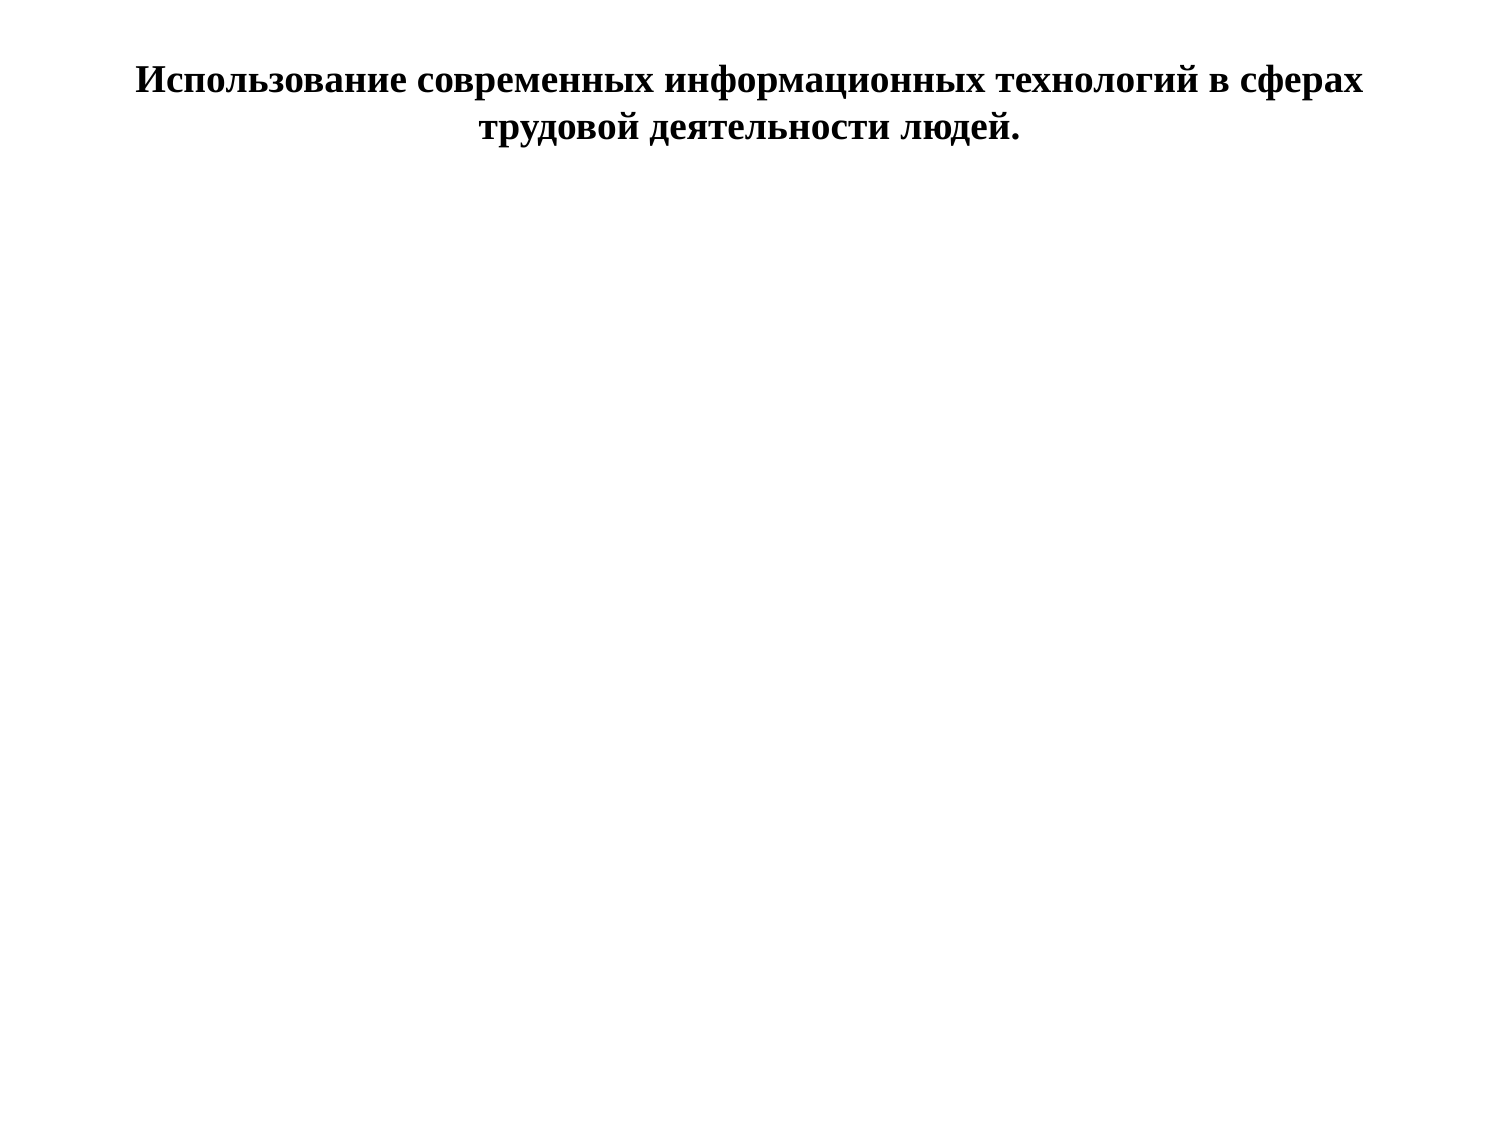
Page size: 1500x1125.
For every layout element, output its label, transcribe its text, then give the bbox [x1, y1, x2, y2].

title Использование современных информационных технологий в сферах трудовой деятельности людей. [75, 45, 1425, 233]
